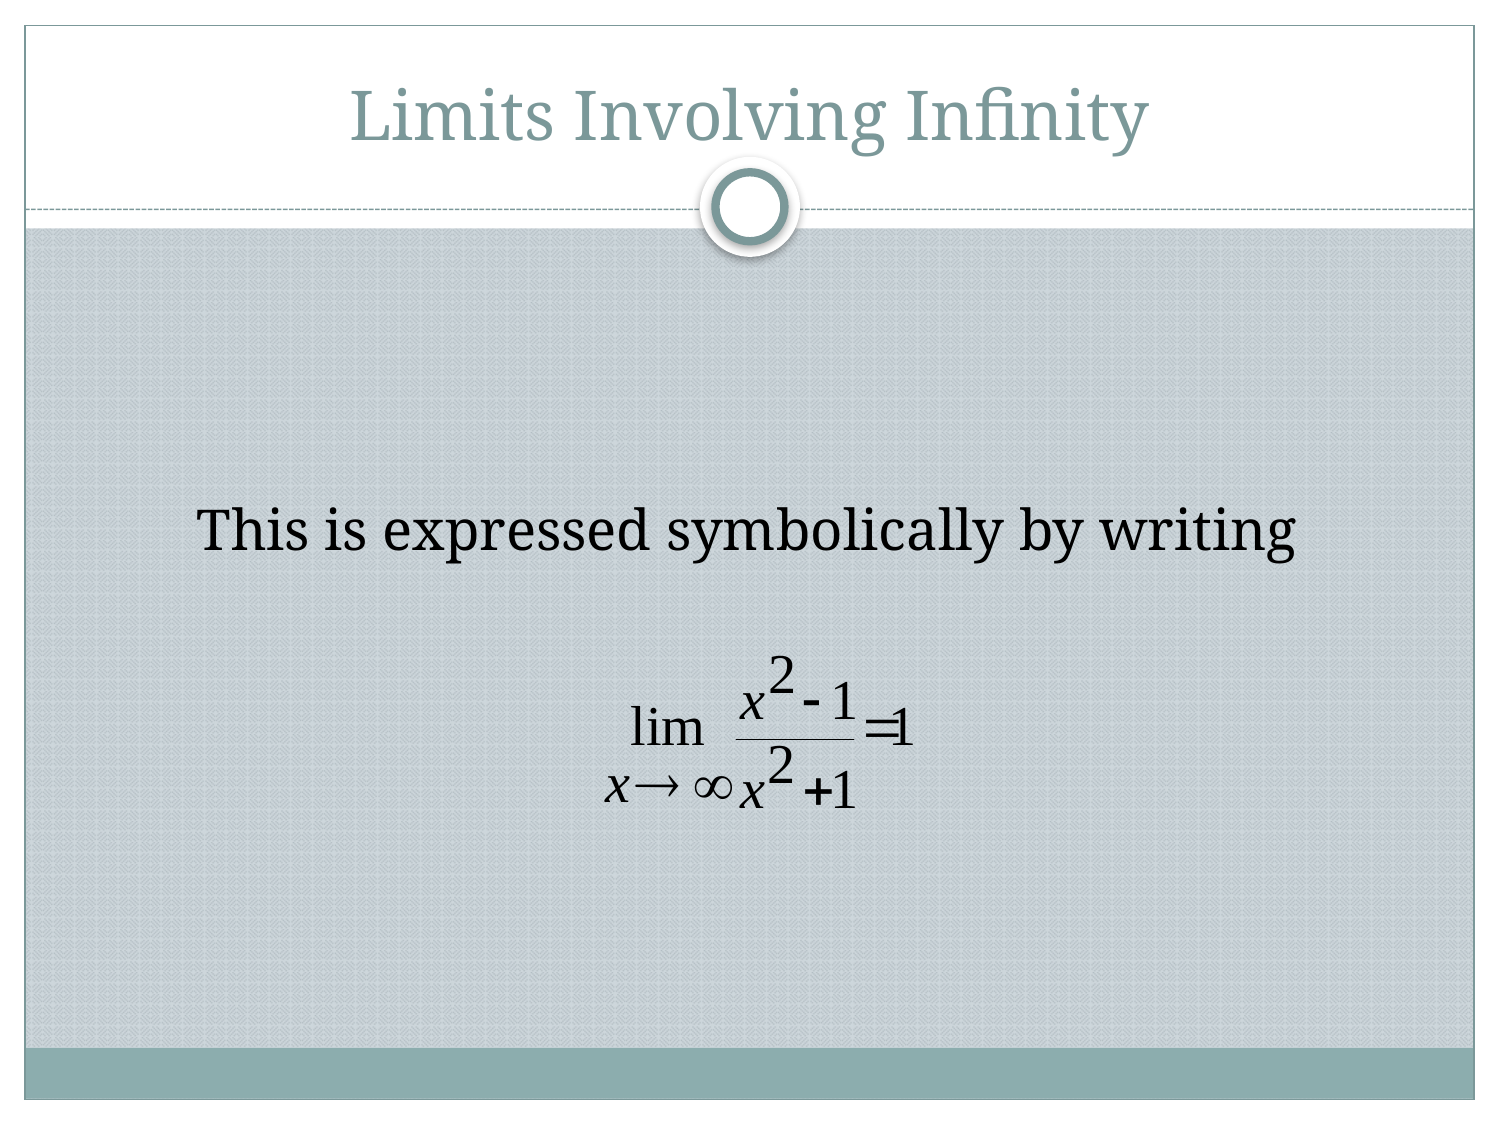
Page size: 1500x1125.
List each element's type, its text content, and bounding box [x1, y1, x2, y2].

list This is expressed symbolically by writing [49, 250, 1445, 1001]
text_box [599, 649, 915, 815]
title Limits Involving Infinity [49, 37, 1450, 162]
